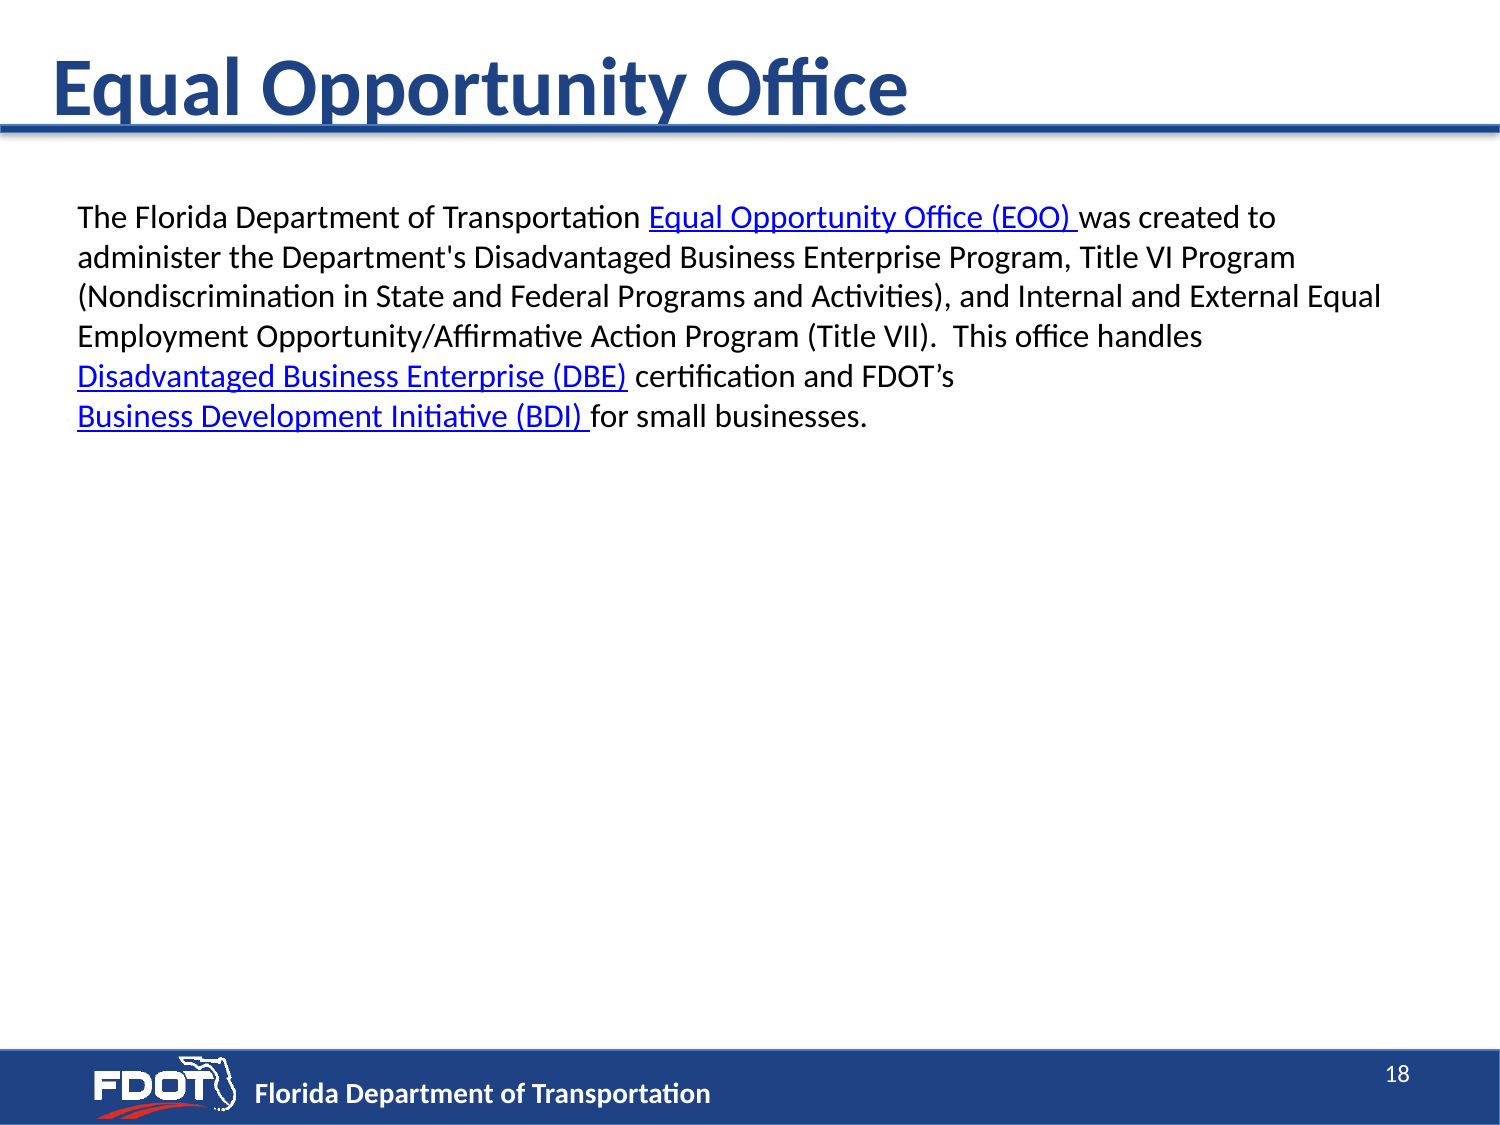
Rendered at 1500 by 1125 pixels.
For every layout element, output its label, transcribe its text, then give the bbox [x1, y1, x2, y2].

slide_number 18 [1074, 1042, 1425, 1103]
text_box The Florida Department of Transportation Equal Opportunity Office (EOO) was created to administer the Department's Disadvantaged Business Enterprise Program, Title VI Program (Nondiscrimination in State and Federal Programs and Activities), and Internal and External Equal Employment Opportunity/Affirmative Action Program (Title VII). This office handles Disadvantaged Business Enterprise (DBE) certification and FDOT’s Business Development Initiative (BDI) for small businesses. [62, 187, 1438, 442]
text_box [0, 124, 1500, 133]
text_box [244, 1049, 1500, 1125]
text_box Equal Opportunity Office [37, 24, 1400, 123]
picture [89, 1053, 241, 1122]
text_box Florida Department of Transportation [246, 1067, 1438, 1117]
text_box [0, 1049, 1074, 1125]
